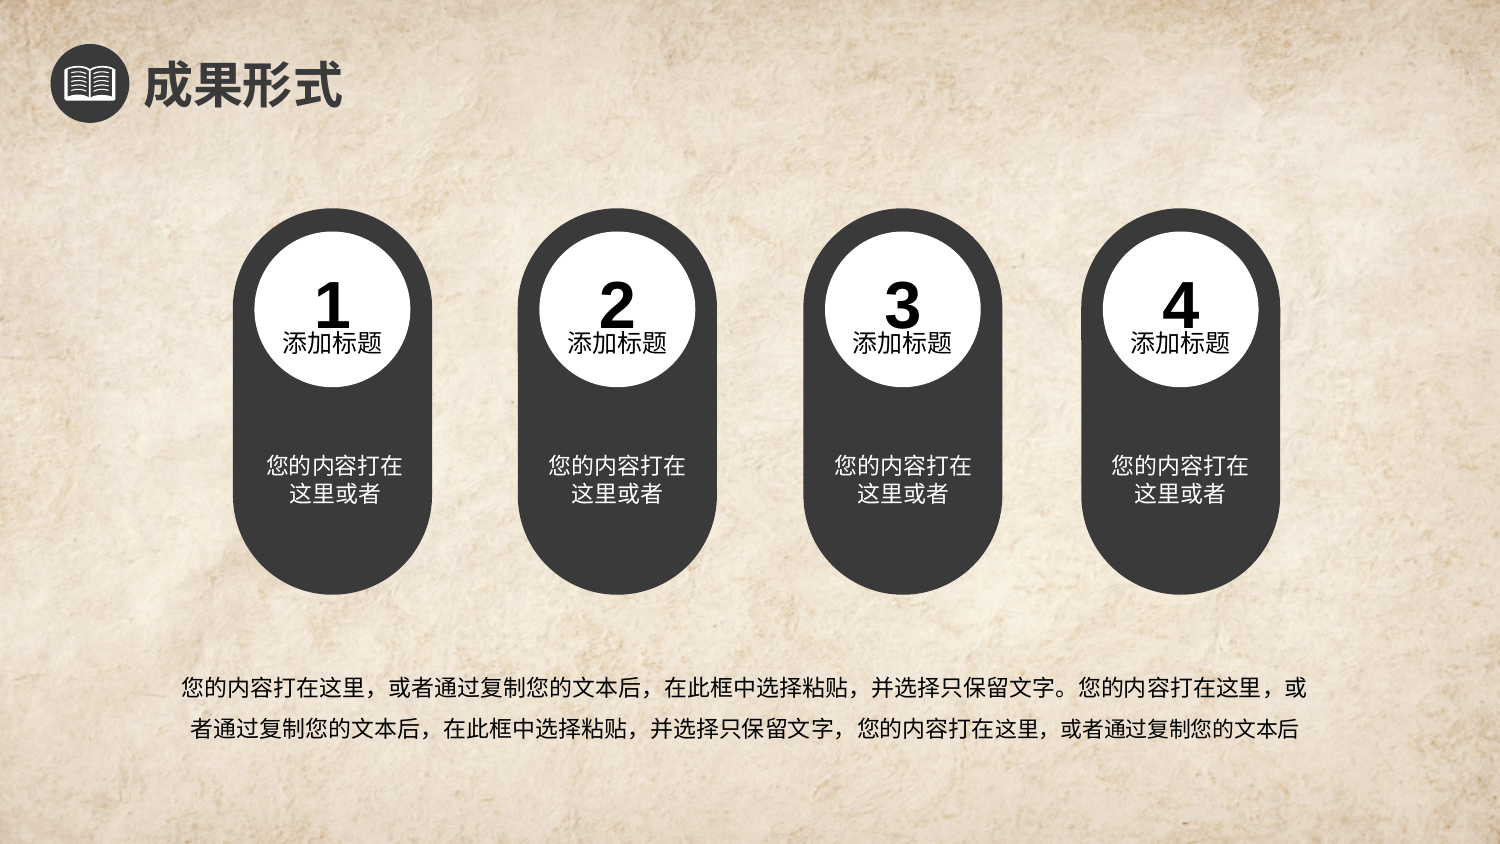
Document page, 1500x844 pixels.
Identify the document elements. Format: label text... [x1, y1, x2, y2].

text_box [803, 208, 1003, 595]
text_box 成果形式 [129, 46, 482, 121]
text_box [517, 208, 717, 595]
text_box 您的内容打在这里，或者通过复制您的文本后，在此框中选择粘贴，并选择只保留文字。您的内容打在这里，或者通过复制您的文本后，在此框中选择粘贴，并选择只保留文字，您的内容打在这里，或者通过复制您的文本后 [157, 652, 1334, 750]
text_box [1081, 208, 1281, 595]
picture [0, 0, 1500, 844]
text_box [51, 45, 129, 122]
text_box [232, 208, 432, 595]
